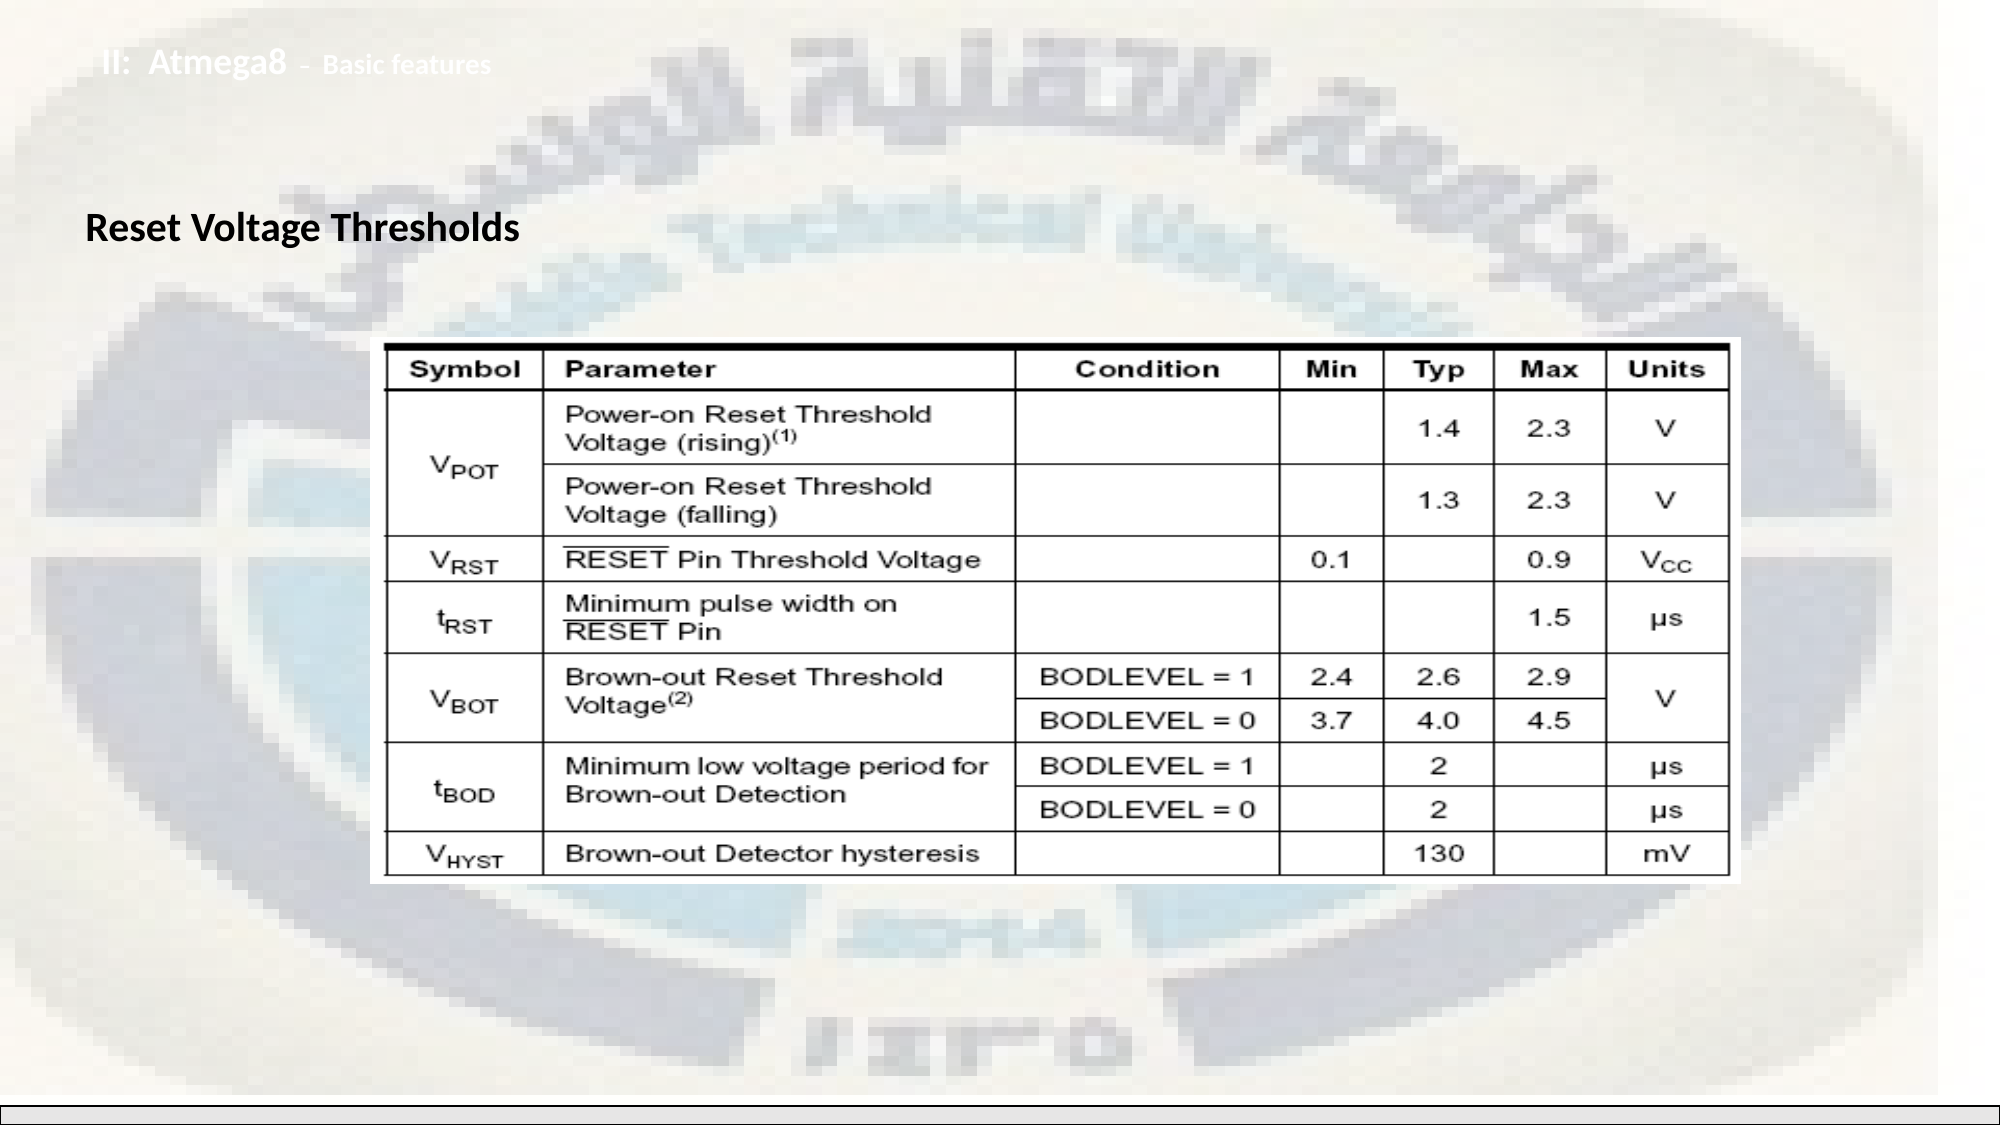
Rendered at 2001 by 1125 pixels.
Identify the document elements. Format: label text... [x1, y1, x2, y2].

text_box [0, 1105, 2000, 1125]
picture [370, 337, 1741, 884]
text_box II: Atmega8 – Basic features [86, 29, 1457, 90]
text_box Label Operator Operand[s] ;Comment INIT: mov ax, bx ; Copy contents of bx into ax Label - INIT: Operator - mov Operands - ax and bx Comment - alphanumeric string between ; and \n Not case sensitive Unlike other assemblers, destination operand is first mov is the mnemonic that the assembler translates into an opcode [0, 0, 2000, 1105]
text_box Reset Voltage Thresholds [70, 192, 1930, 258]
